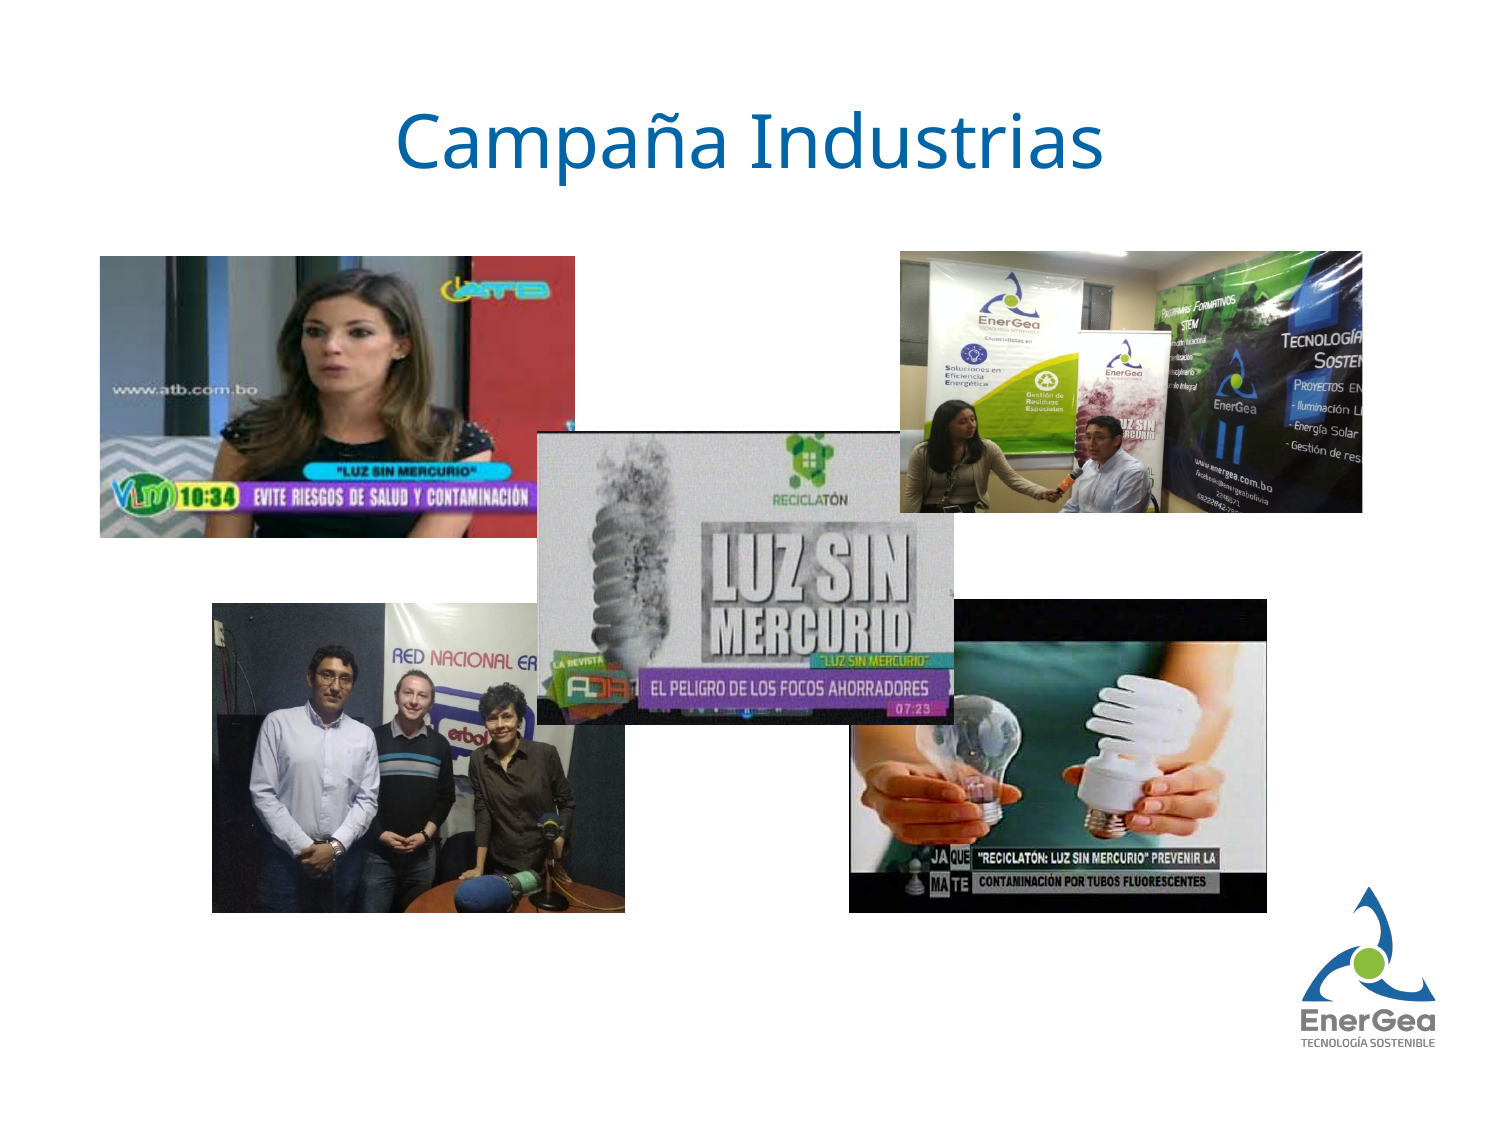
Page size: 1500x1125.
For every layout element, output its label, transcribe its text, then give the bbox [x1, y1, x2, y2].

picture [1299, 887, 1436, 1050]
picture [99, 250, 1363, 913]
title Campaña Industrias [75, 45, 1425, 233]
